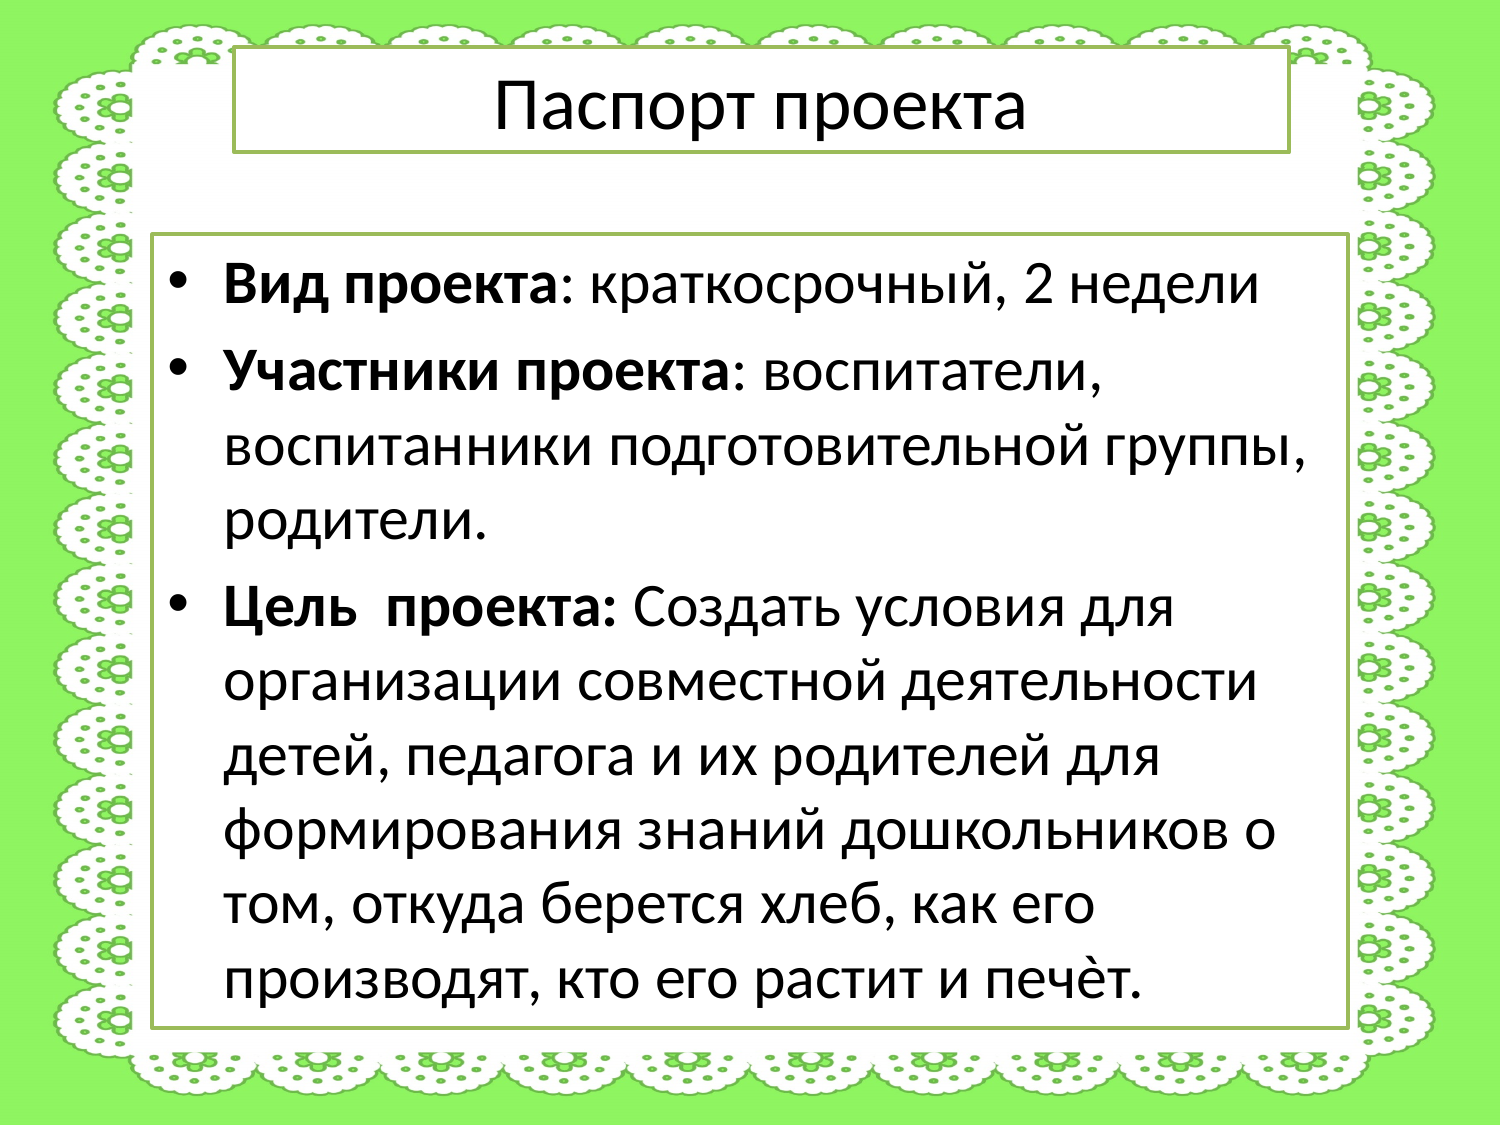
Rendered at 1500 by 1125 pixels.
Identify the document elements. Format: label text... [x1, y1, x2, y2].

picture [0, 0, 1500, 1125]
title Паспорт проекта [232, 45, 1291, 154]
list Вид проекта: краткосрочный, 2 недели Участники проекта: воспитатели, воспитанники подготовительной группы, родители. Цель проекта: Создать условия для организации совместной деятельности детей, педагога и их родителей для формирования знаний дошкольников о том, откуда берется хлеб, как его производят, кто его растит и печѐт. [150, 232, 1350, 1030]
